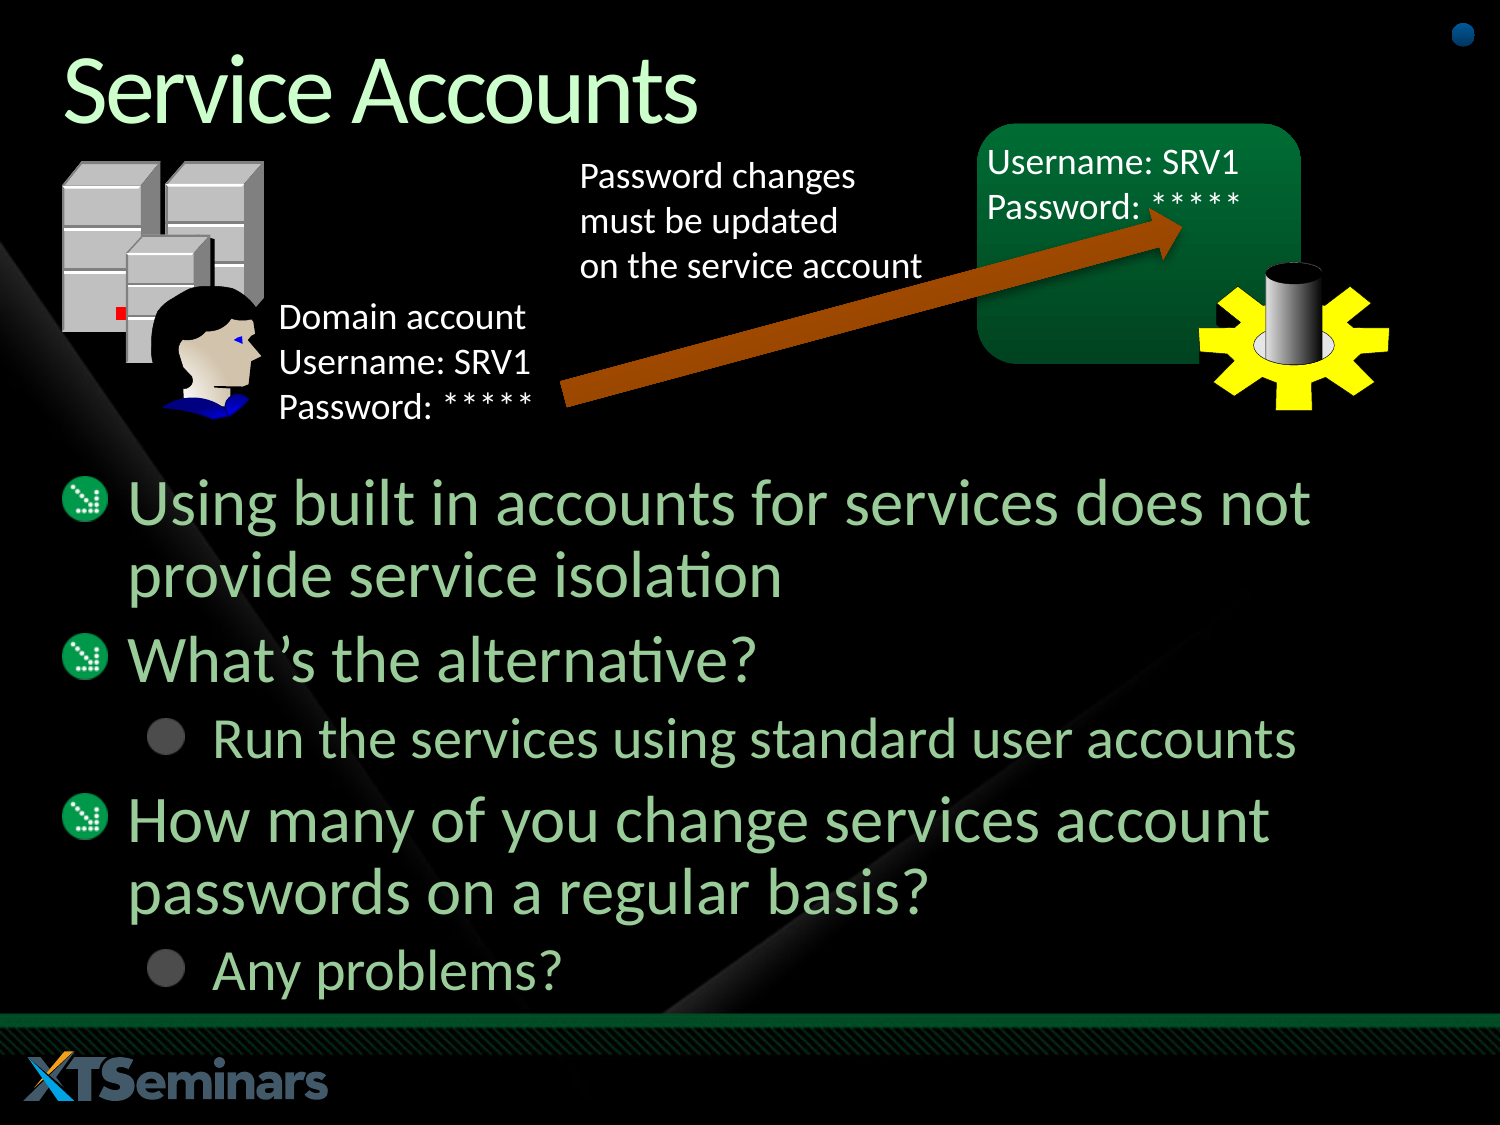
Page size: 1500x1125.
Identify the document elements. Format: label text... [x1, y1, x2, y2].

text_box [148, 123, 1393, 440]
list Using built in accounts for services does not provide service isolation What’s the alternative? Run the services using standard user accounts How many of you change services account passwords on a regular basis? Any problems? [62, 467, 1438, 969]
title Service Accounts [62, 37, 1438, 147]
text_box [59, 158, 142, 389]
picture [0, 0, 1500, 1125]
text_box [1451, 23, 1475, 47]
